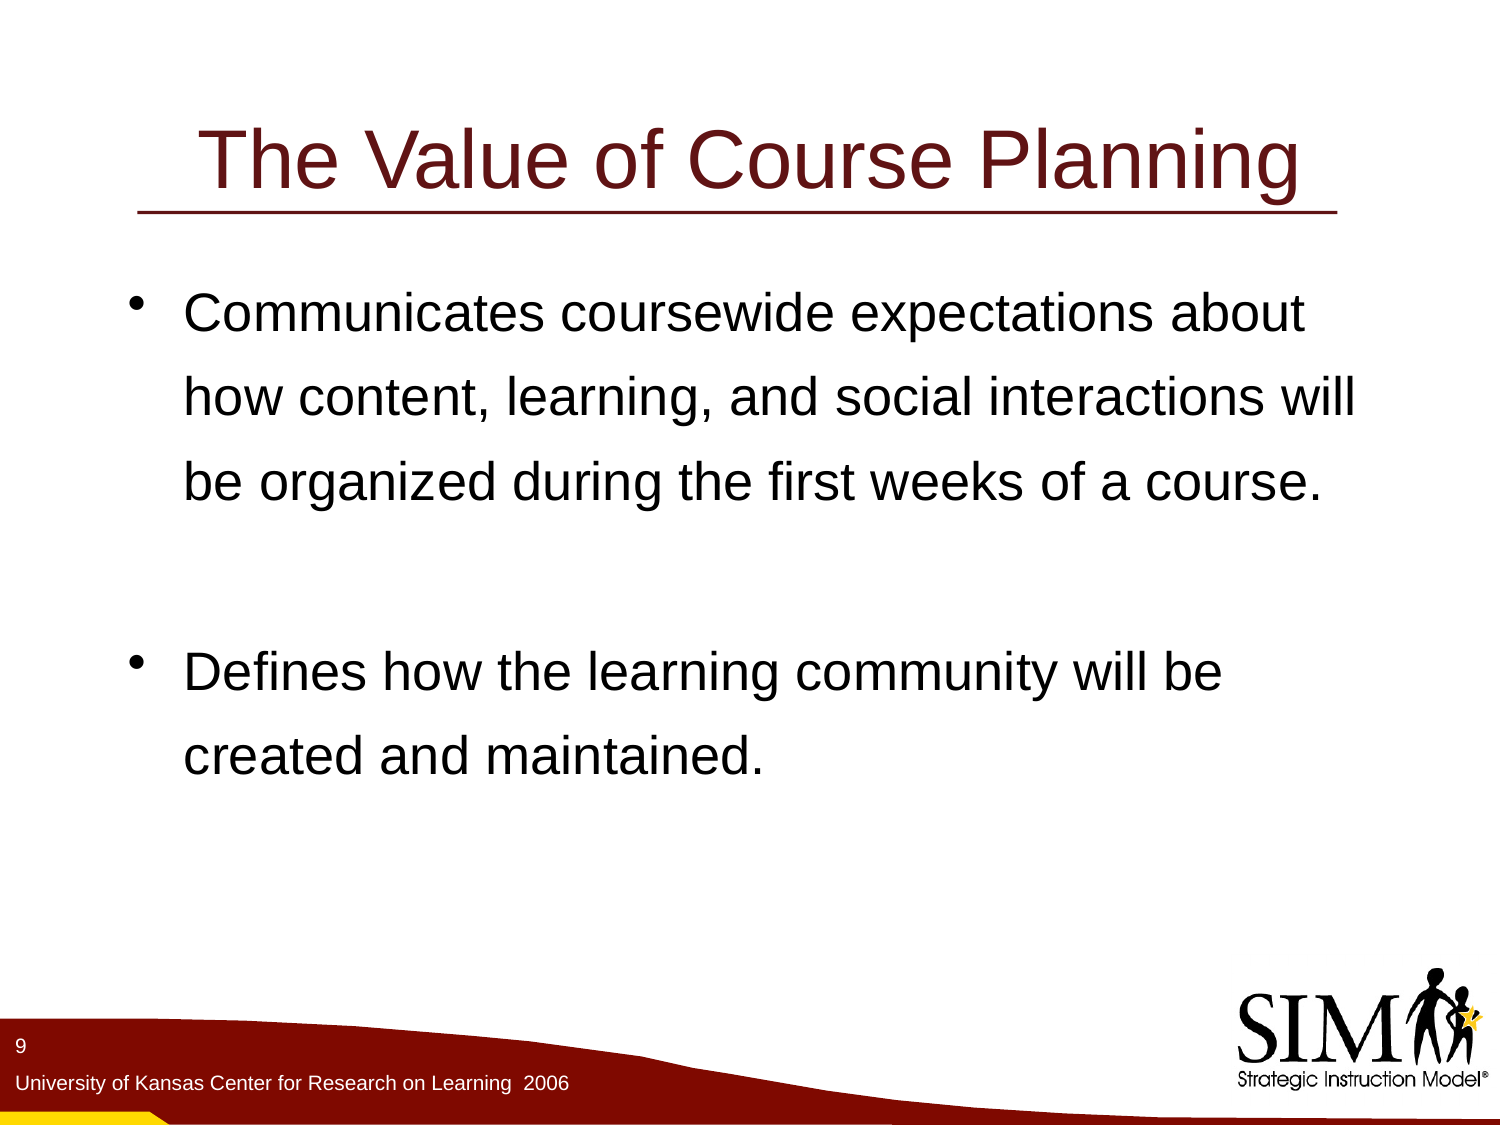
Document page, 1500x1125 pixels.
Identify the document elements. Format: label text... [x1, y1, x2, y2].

list Communicates coursewide expectations about how content, learning, and social interactions will be organized during the first weeks of a course. Defines how the learning community will be created and maintained. [112, 249, 1388, 901]
title The Value of Course Planning [112, 74, 1388, 213]
slide_number 9 [0, 1024, 313, 1062]
picture [1231, 954, 1497, 1106]
footer University of Kansas Center for Research on Learning 2006 [0, 1062, 626, 1101]
